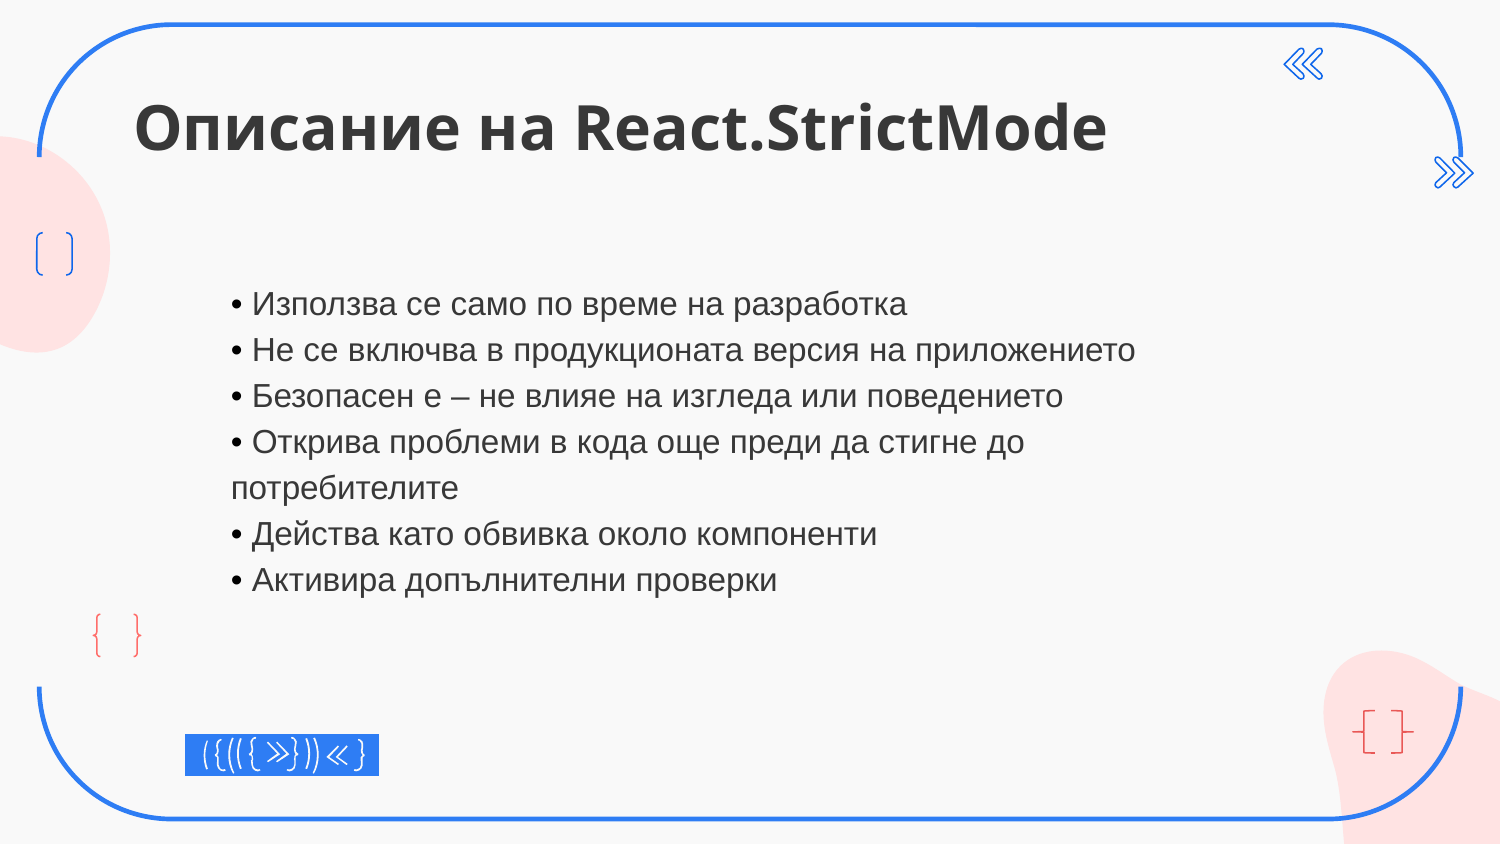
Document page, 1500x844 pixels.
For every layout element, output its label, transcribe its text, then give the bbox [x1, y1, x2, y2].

text_box [93, 614, 141, 657]
title Описание на React.StrictMode [118, 72, 1382, 167]
subtitle • Използва се само по време на разработка • Не се включва в продукционата версия на приложението • Безопасен e – не влияе на изгледа или поведението • Открива проблеми в кода още преди да стигне до потребителите • Действа като обвивка около компоненти • Активира допълнителни проверки [215, 261, 1163, 583]
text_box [184, 733, 380, 777]
